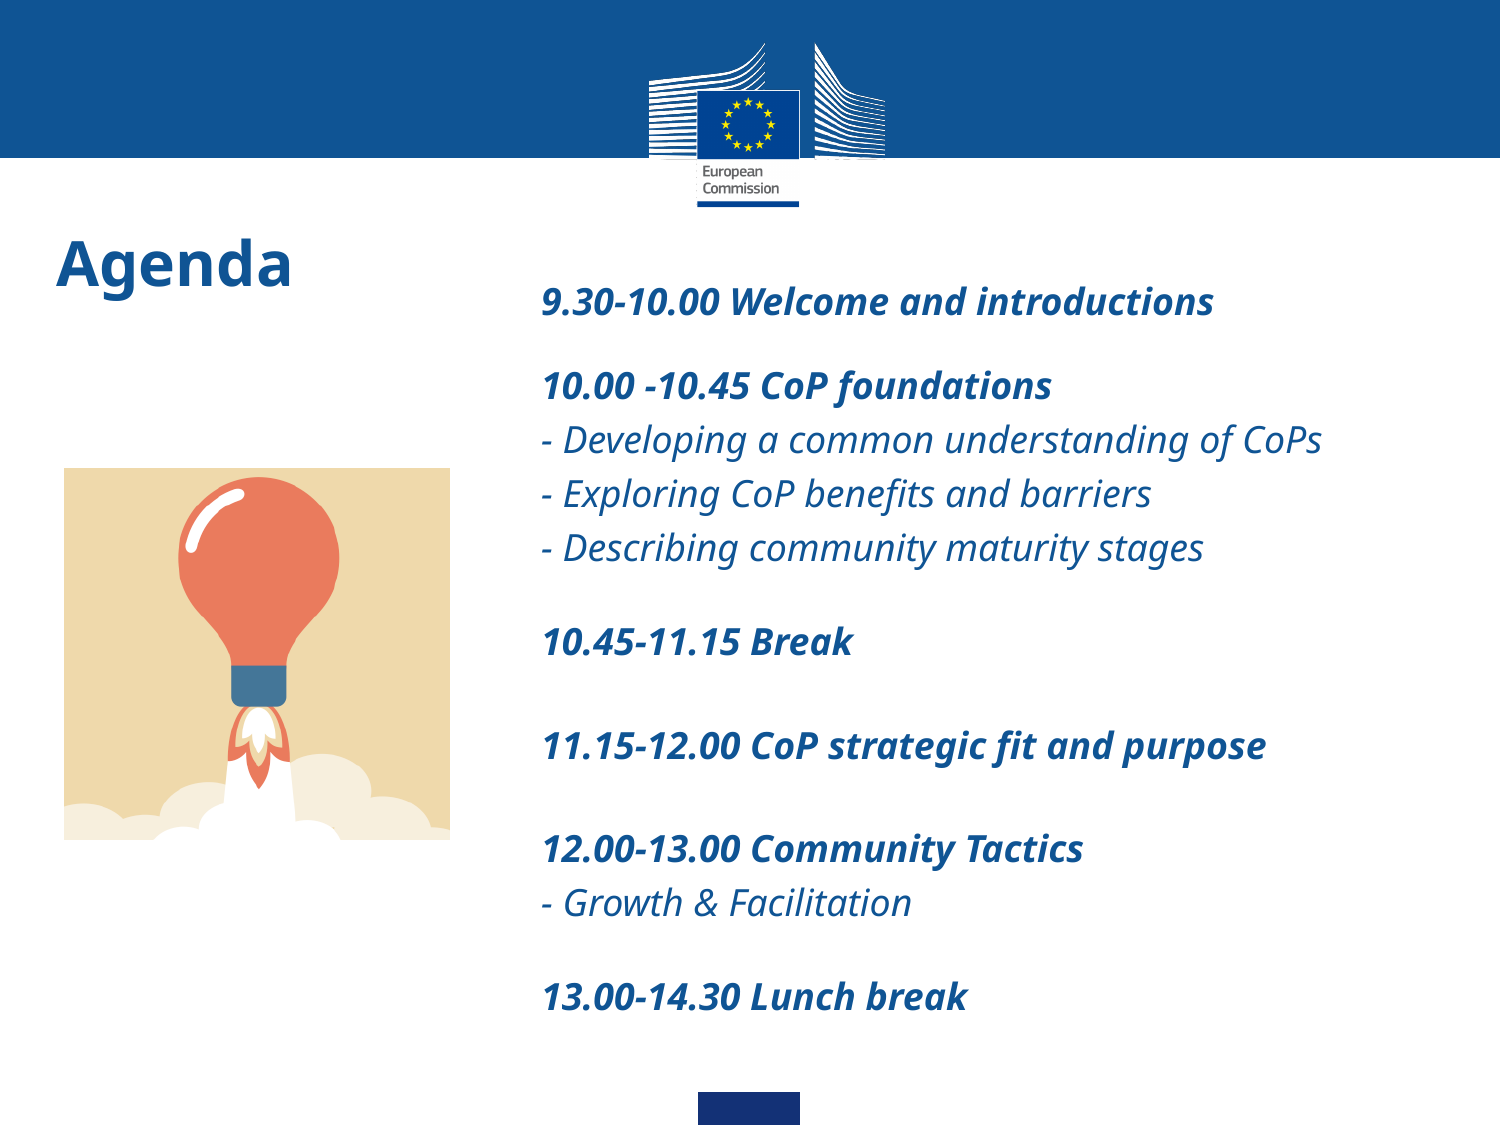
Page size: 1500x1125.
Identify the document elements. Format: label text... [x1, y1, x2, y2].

title Agenda [41, 184, 585, 339]
picture [64, 468, 450, 841]
picture [649, 42, 885, 208]
list 9.30-10.00 Welcome and introductions 10.00 -10.45 CoP foundations - Developing a common understanding of CoPs - Exploring CoP benefits and barriers - Describing community maturity stages 10.45-11.15 Break 11.15-12.00 CoP strategic fit and purpose 12.00-13.00 Community Tactics - Growth & Facilitation 13.00-14.30 Lunch break [469, 216, 1491, 1089]
